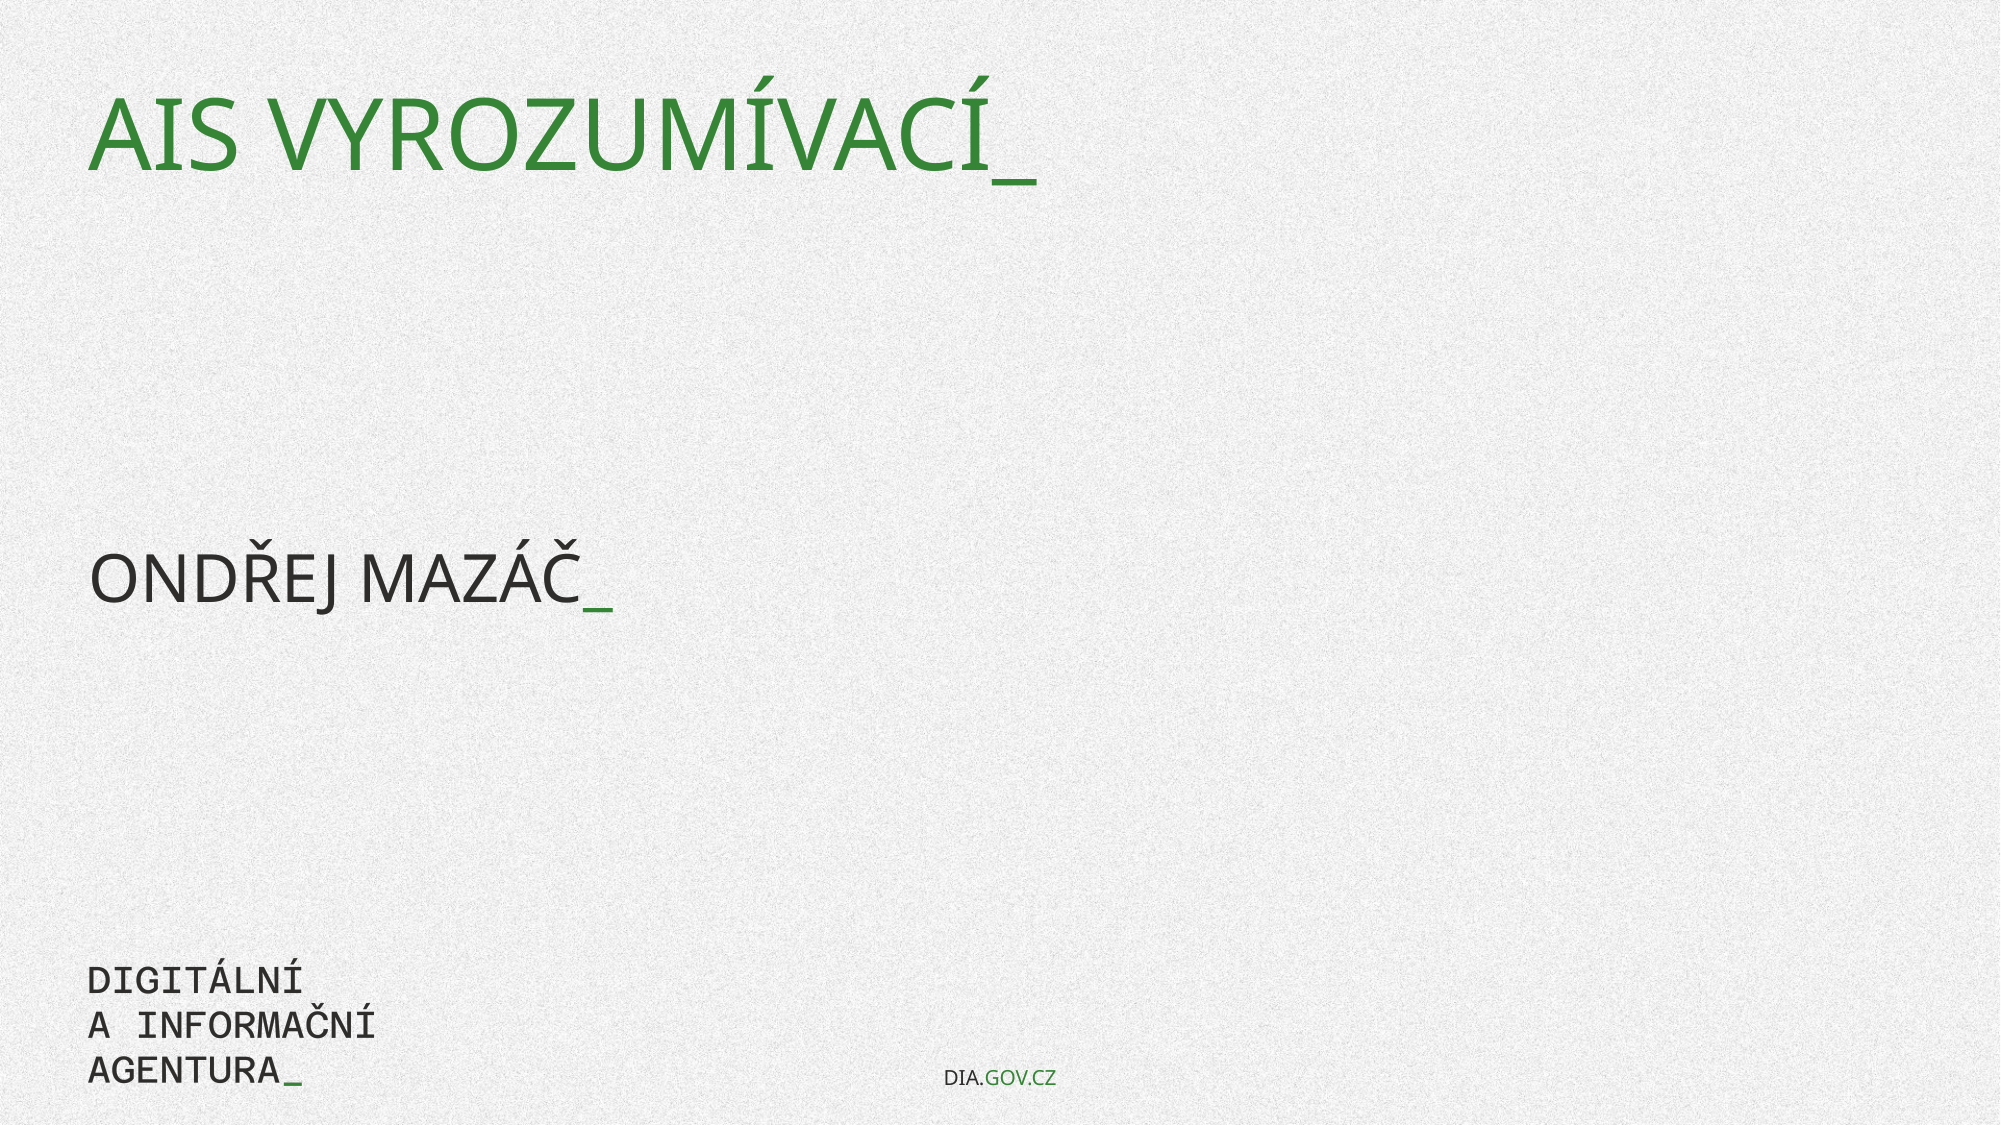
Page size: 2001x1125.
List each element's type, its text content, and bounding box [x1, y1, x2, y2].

title AIS Vyrozumívací_ [88, 70, 1912, 374]
picture [0, 0, 2001, 1125]
subtitle Ondřej mazáč_ [88, 535, 1912, 729]
footer DIA.GOV.CZ [512, 1037, 1488, 1098]
